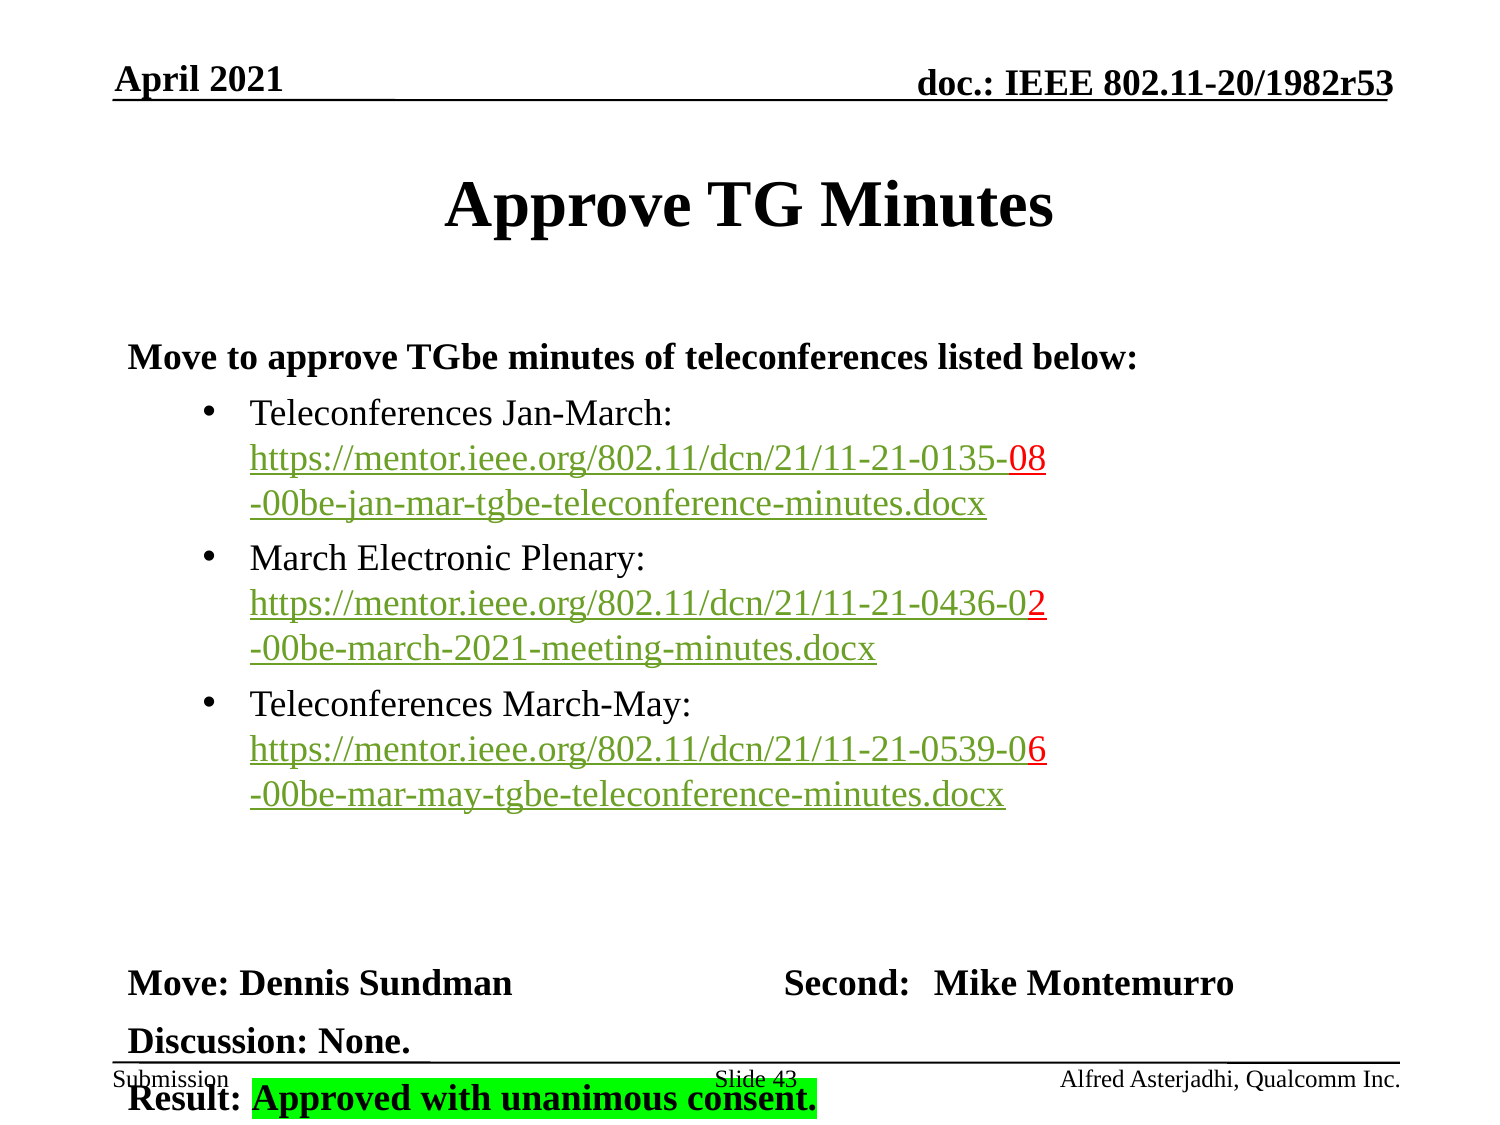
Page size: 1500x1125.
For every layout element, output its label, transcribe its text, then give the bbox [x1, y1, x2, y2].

footer Alfred Asterjadhi, Qualcomm Inc. [878, 1061, 1402, 1093]
list Move to approve TGbe minutes of teleconferences listed below: Teleconferences Jan-March: https://mentor.ieee.org/802.11/dcn/21/11-21-0135-08-00be-jan-mar-tgbe-teleconference-minutes.docx March Electronic Plenary: https://mentor.ieee.org/802.11/dcn/21/11-21-0436-02-00be-march-2021-meeting-minutes.docx Teleconferences March-May: https://mentor.ieee.org/802.11/dcn/21/11-21-0539-06-00be-mar-may-tgbe-teleconference-minutes.docx Move: Dennis Sundman Second: Mike Montemurro Discussion: None. Result: Approved with unanimous consent. [112, 324, 1388, 1000]
title Approve TG Minutes [112, 112, 1388, 288]
slide_number Slide 43 [712, 1061, 800, 1123]
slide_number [114, 54, 423, 100]
